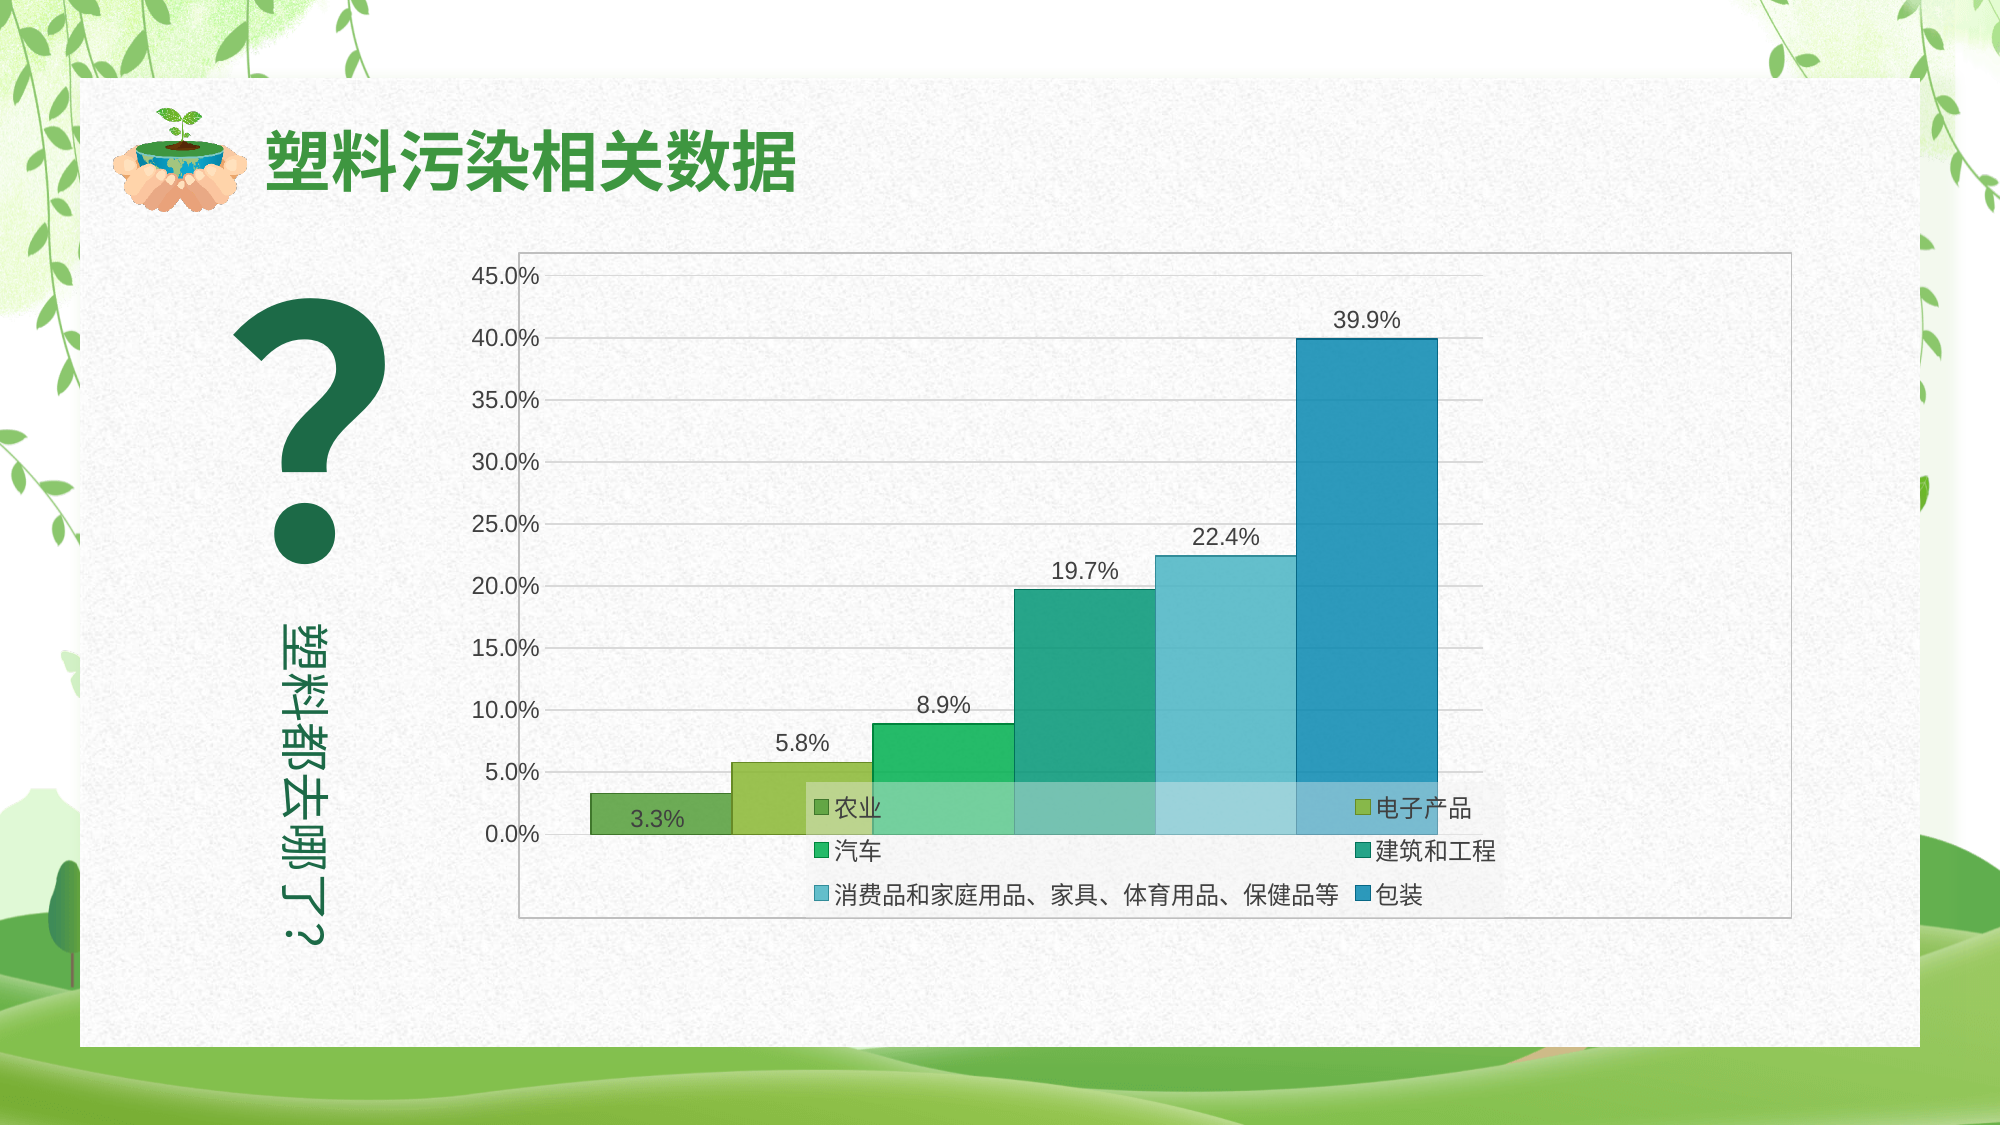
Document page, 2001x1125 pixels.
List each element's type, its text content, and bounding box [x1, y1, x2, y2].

text_box ？ [207, 218, 391, 639]
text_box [109, 104, 871, 218]
chart [471, 252, 1793, 919]
text_box 塑料都去哪了？ [252, 639, 344, 938]
picture [0, 0, 2000, 1125]
